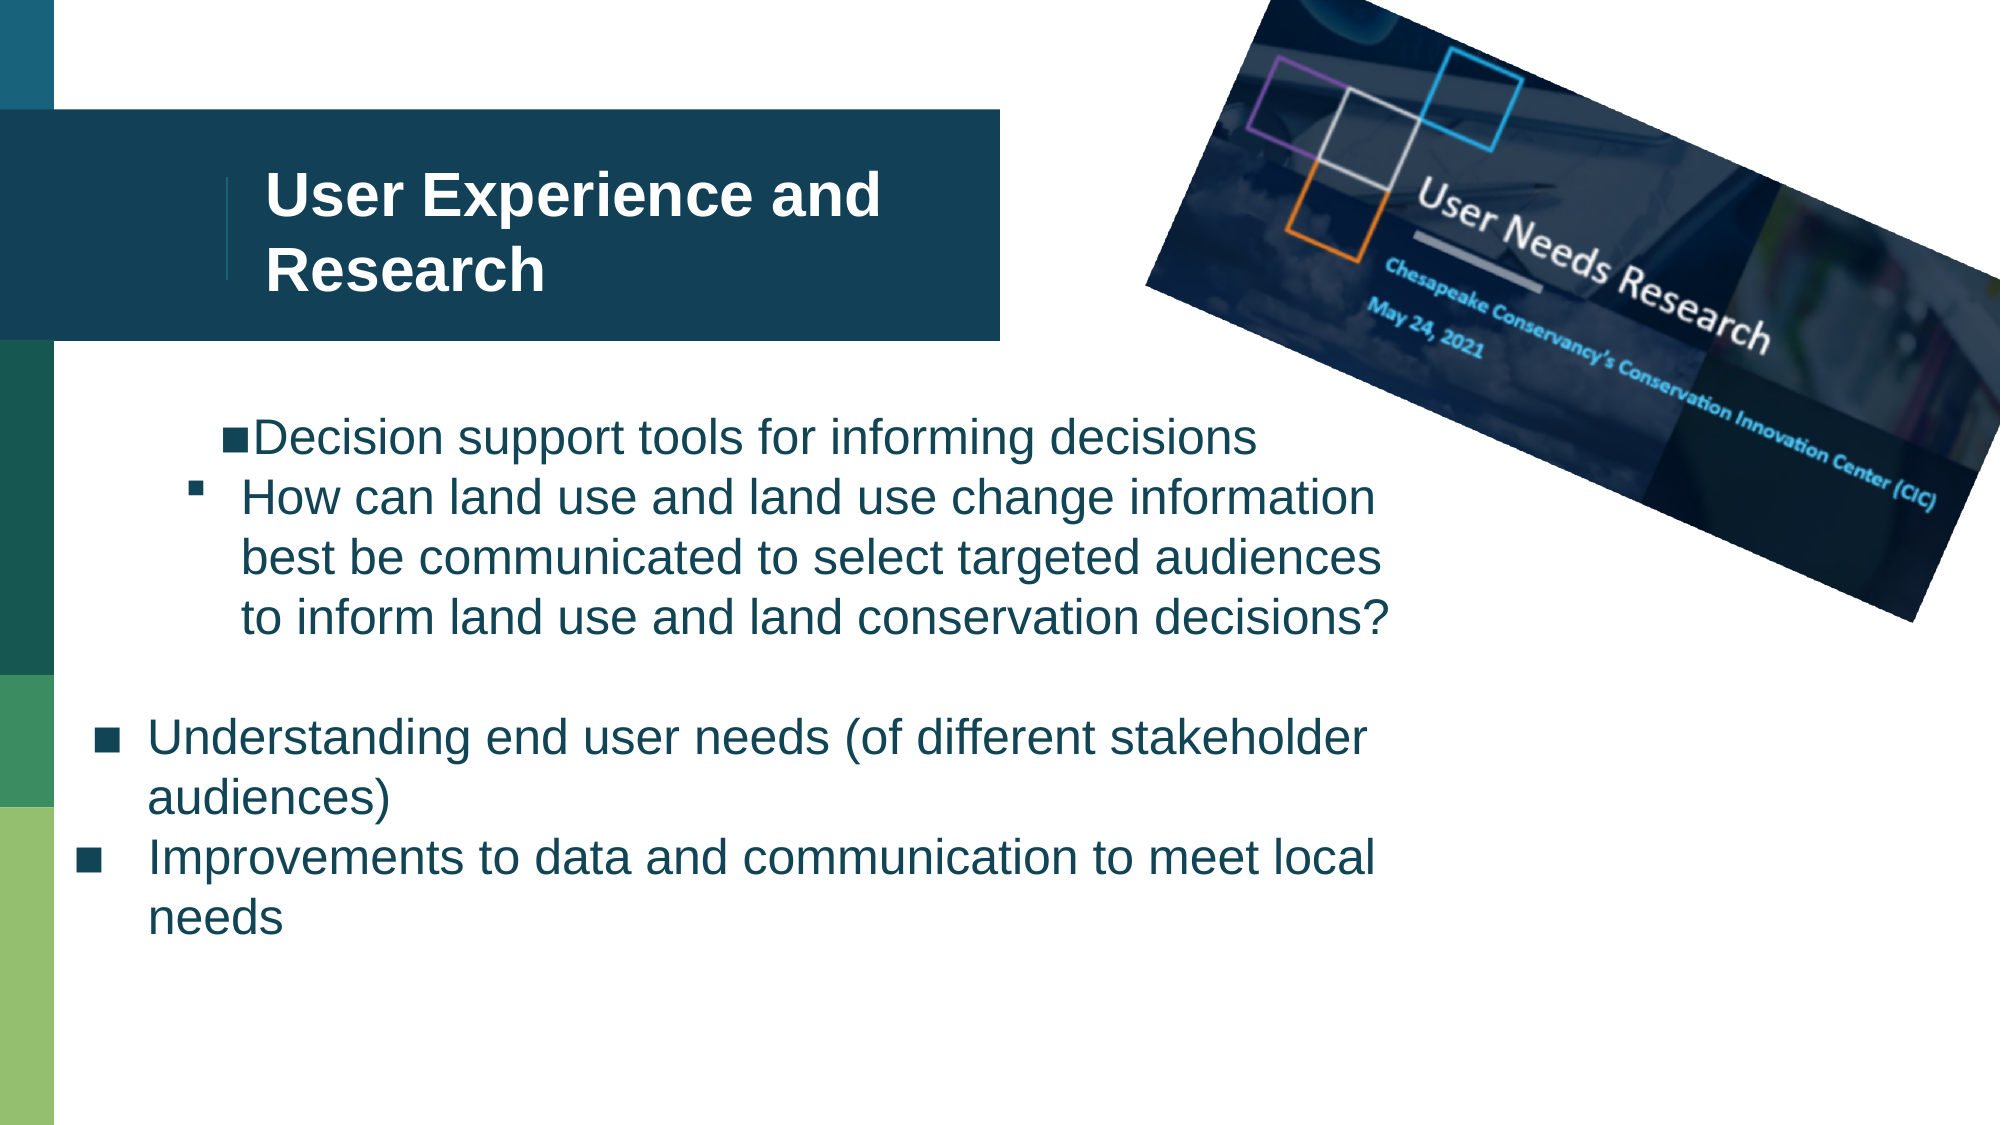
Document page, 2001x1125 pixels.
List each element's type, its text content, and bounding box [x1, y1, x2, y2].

list Decision support tools for informing decisions How can land use and land use change information best be communicated to select targeted audiences to inform land use and land conservation decisions? Understanding end user needs (of different stakeholder audiences) Improvements to data and communication to meet local needs [57, 389, 1436, 1080]
title User Experience and Research [250, 116, 953, 342]
picture [1146, 0, 2000, 622]
